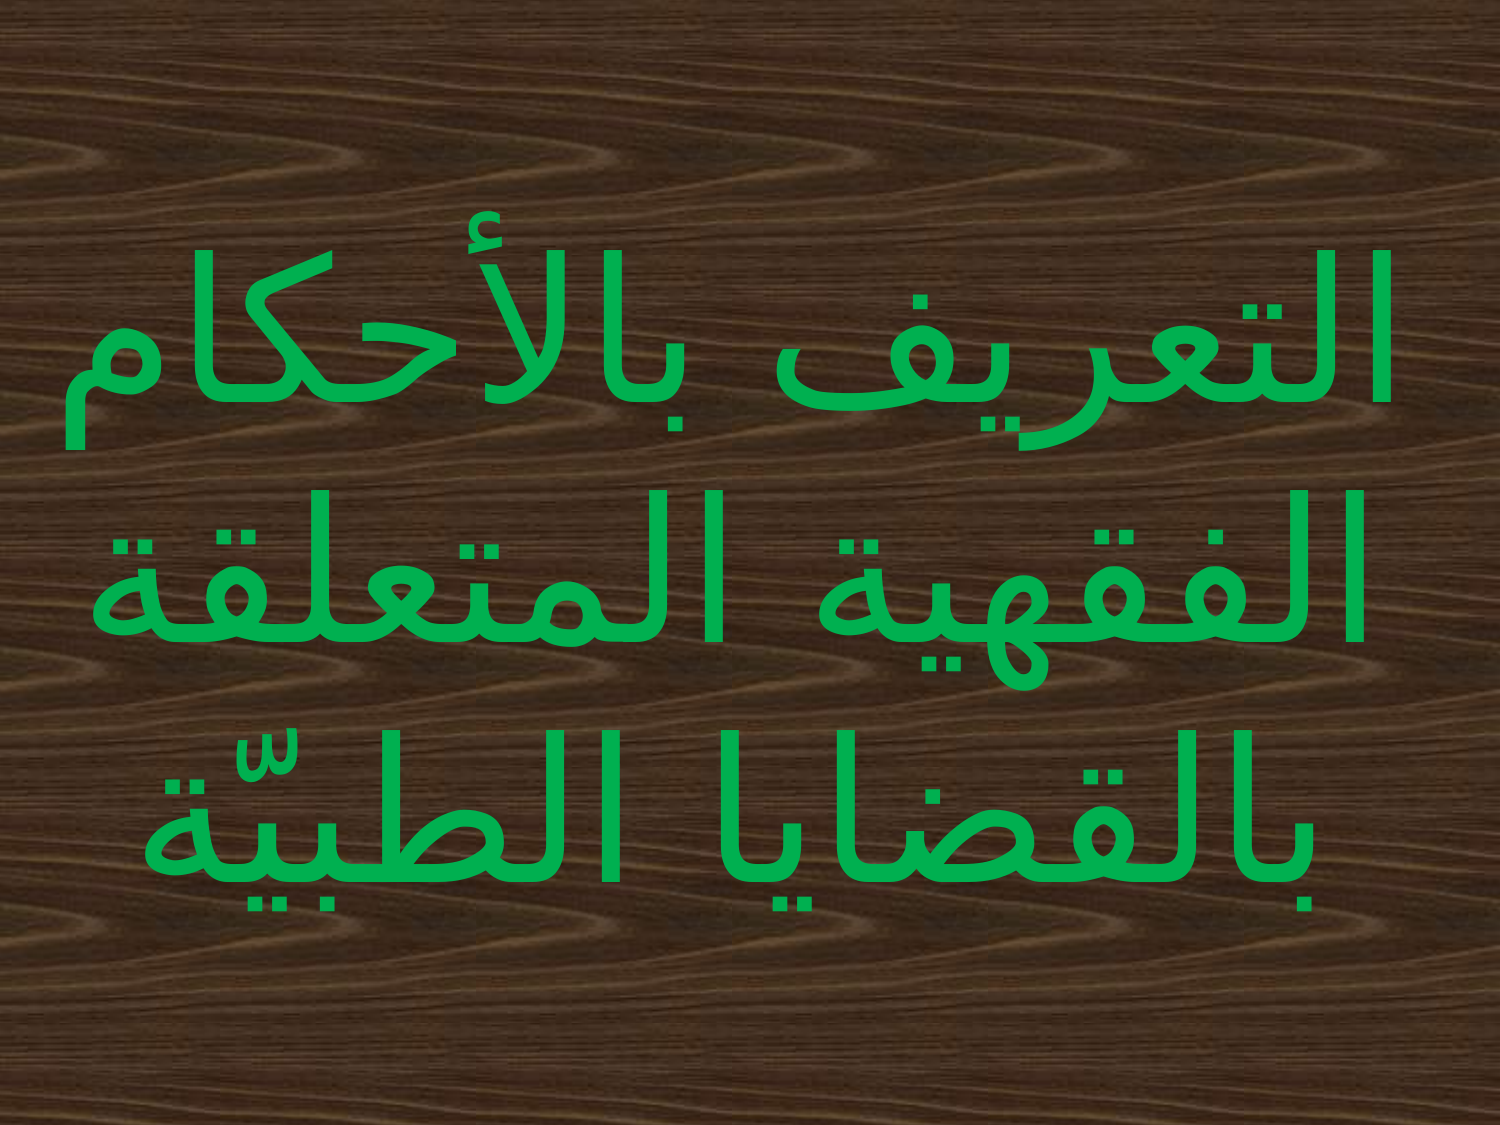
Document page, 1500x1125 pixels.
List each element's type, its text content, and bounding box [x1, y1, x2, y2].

title التعريف بالأحكام الفقهية المتعلقة بالقضايا الطبيّة [0, 0, 1500, 1125]
